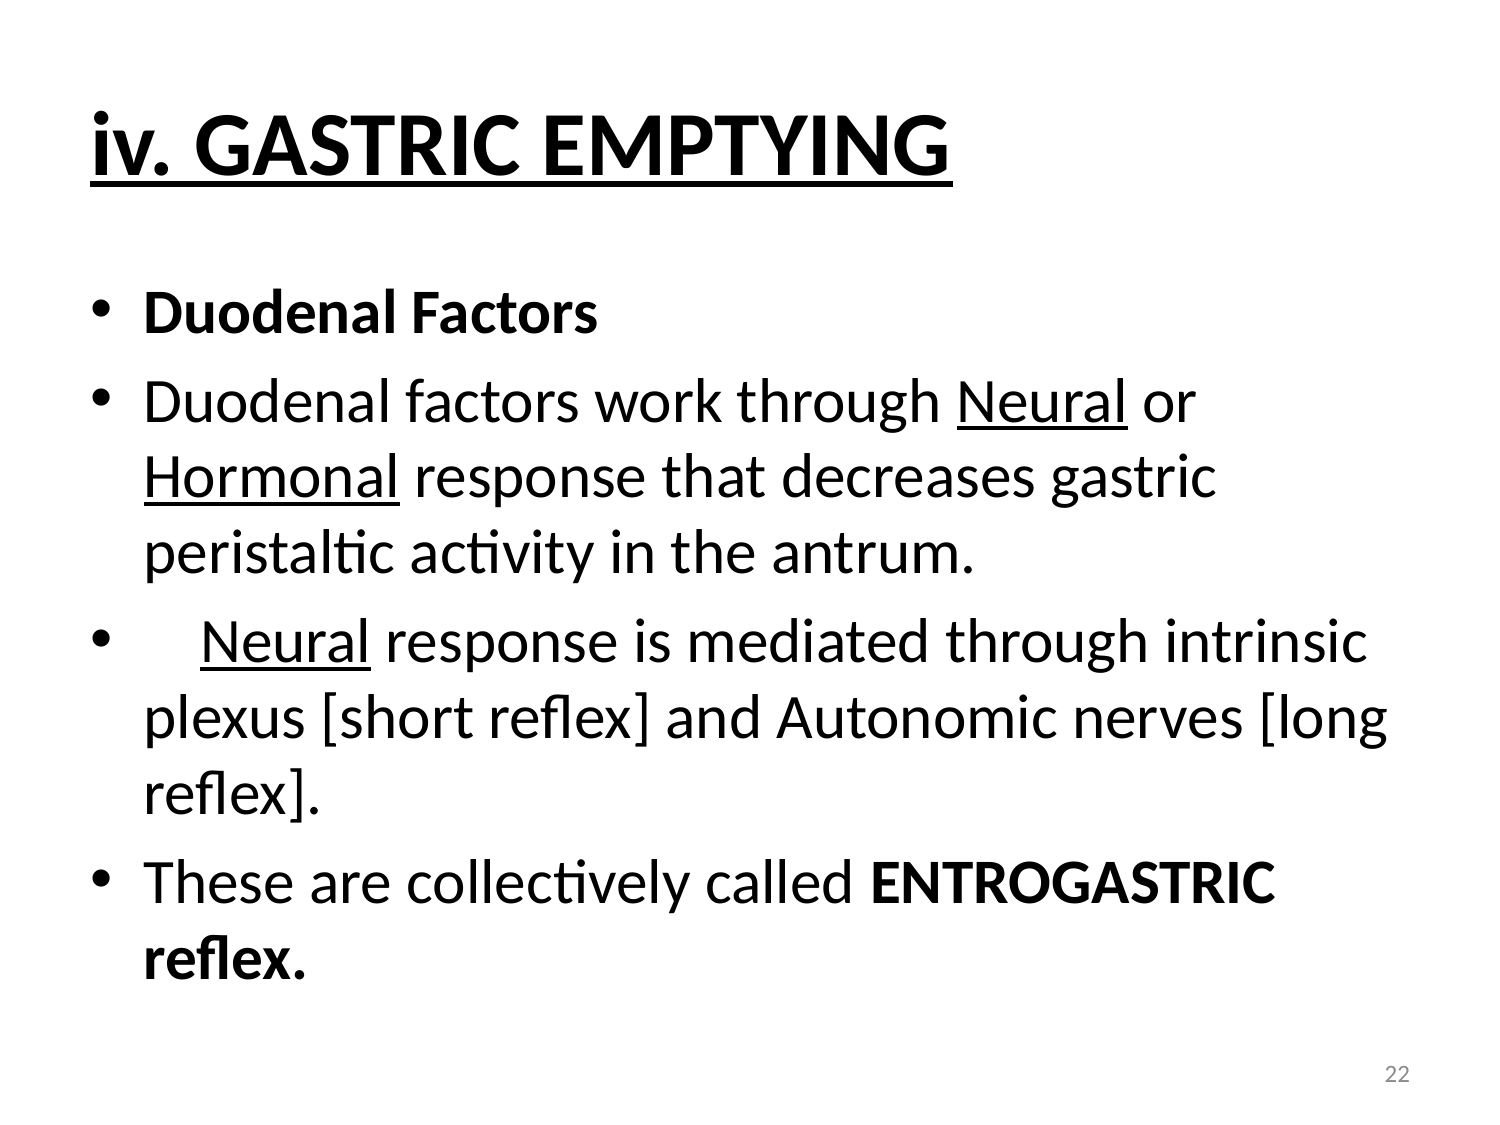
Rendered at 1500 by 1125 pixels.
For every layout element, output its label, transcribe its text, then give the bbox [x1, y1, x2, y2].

list Duodenal Factors Duodenal factors work through Neural or Hormonal response that decreases gastric peristaltic activity in the antrum. Neural response is mediated through intrinsic plexus [short reflex] and Autonomic nerves [long reflex]. These are collectively called ENTROGASTRIC reflex. [75, 262, 1425, 1005]
title iv. GASTRIC EMPTYING [75, 45, 1425, 233]
slide_number 22 [1074, 1042, 1425, 1103]
